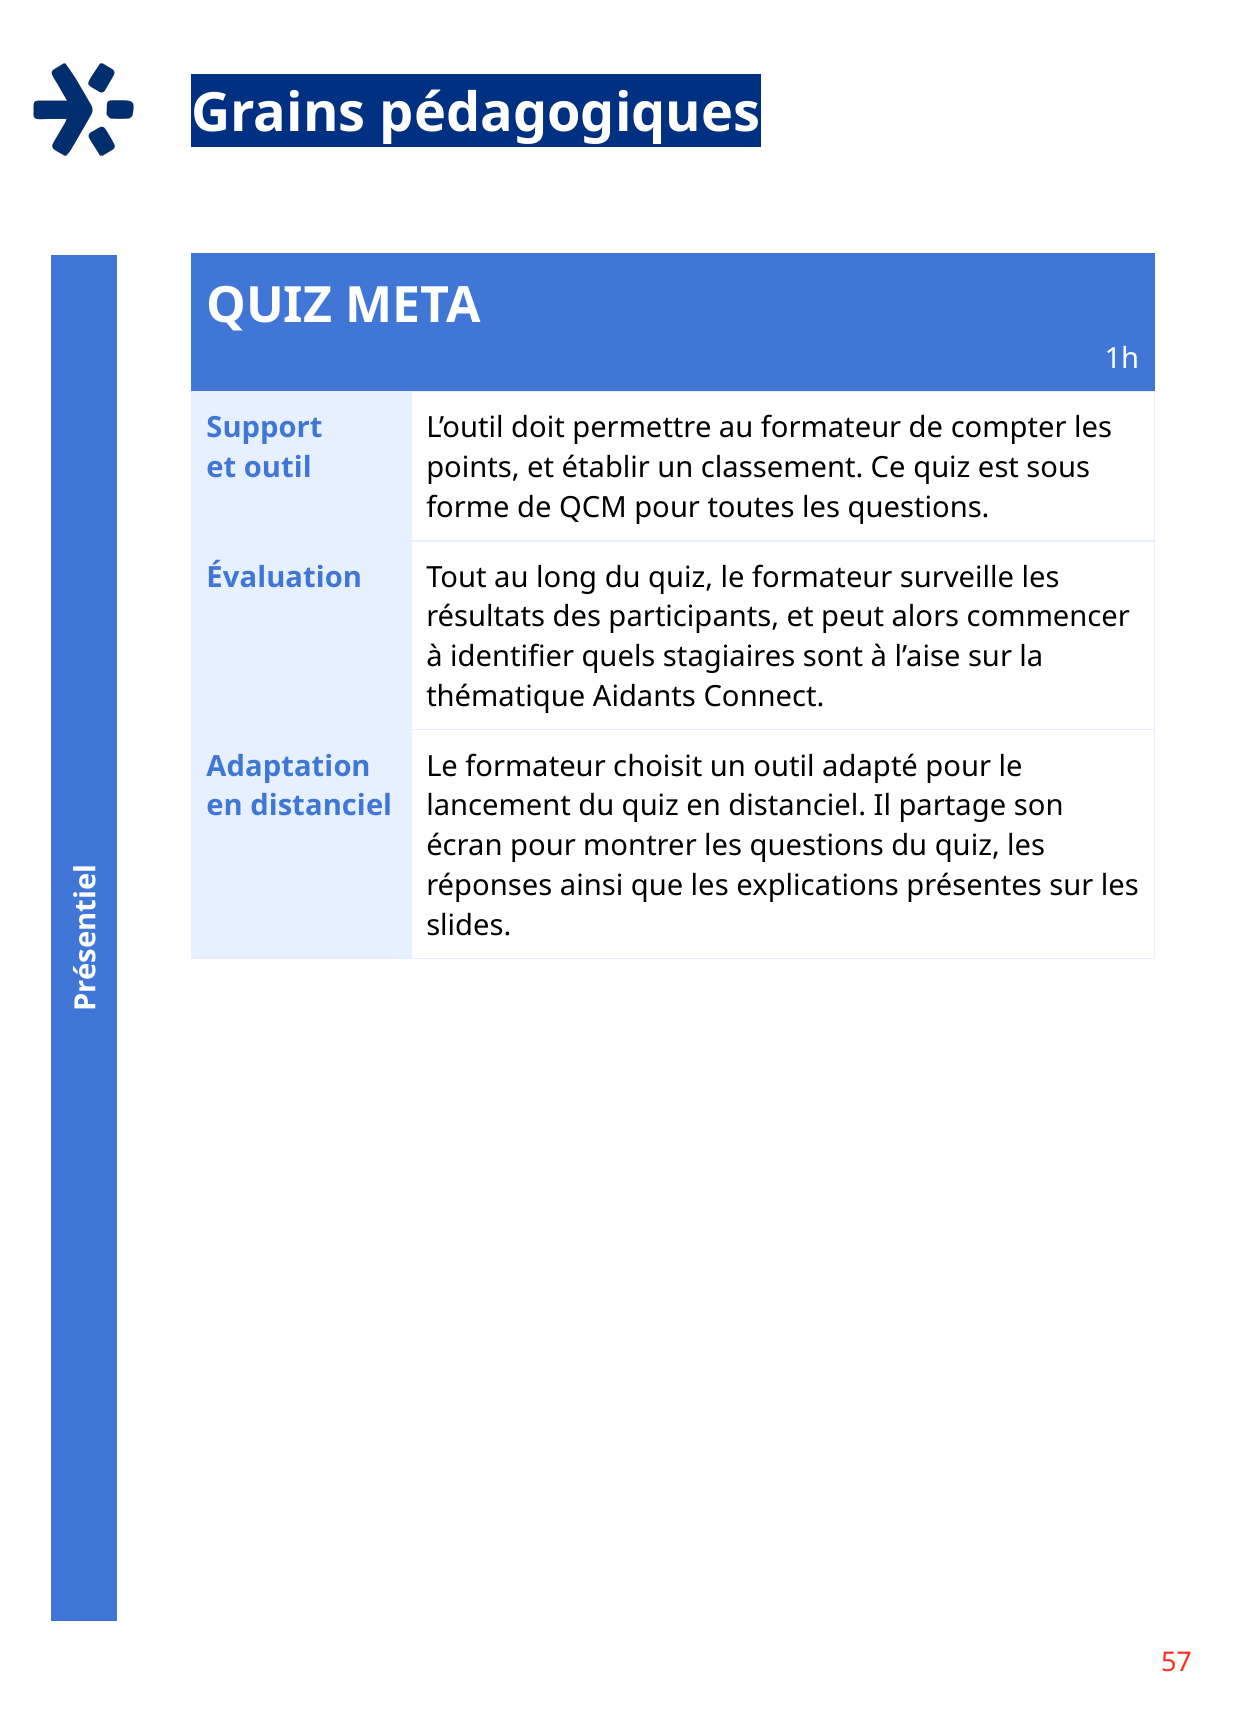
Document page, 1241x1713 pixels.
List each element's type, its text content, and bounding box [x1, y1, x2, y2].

picture [32, 61, 135, 157]
table_cell Évaluation [192, 542, 411, 729]
table_cell Support et outil [192, 392, 411, 540]
table_cell L’outil doit permettre au formateur de compter les points, et établir un classement. Ce quiz est sous forme de QCM pour toutes les questions. [412, 392, 1154, 540]
slide_number ‹#› [1136, 1621, 1211, 1705]
text_box Présentiel [49, 253, 118, 1622]
table_cell Adaptation en distanciel [192, 730, 411, 958]
table_cell Le formateur choisit un outil adapté pour le lancement du quiz en distanciel. Il partage son écran pour montrer les questions du quiz, les réponses ainsi que les explications présentes sur les slides. [412, 730, 1154, 958]
text_box Grains pédagogiques [185, 71, 1241, 148]
table_header QUIZ META 1h [192, 254, 1154, 391]
table_cell Tout au long du quiz, le formateur surveille les résultats des participants, et peut alors commencer à identifier quels stagiaires sont à l’aise sur la thématique Aidants Connect. [412, 542, 1154, 729]
